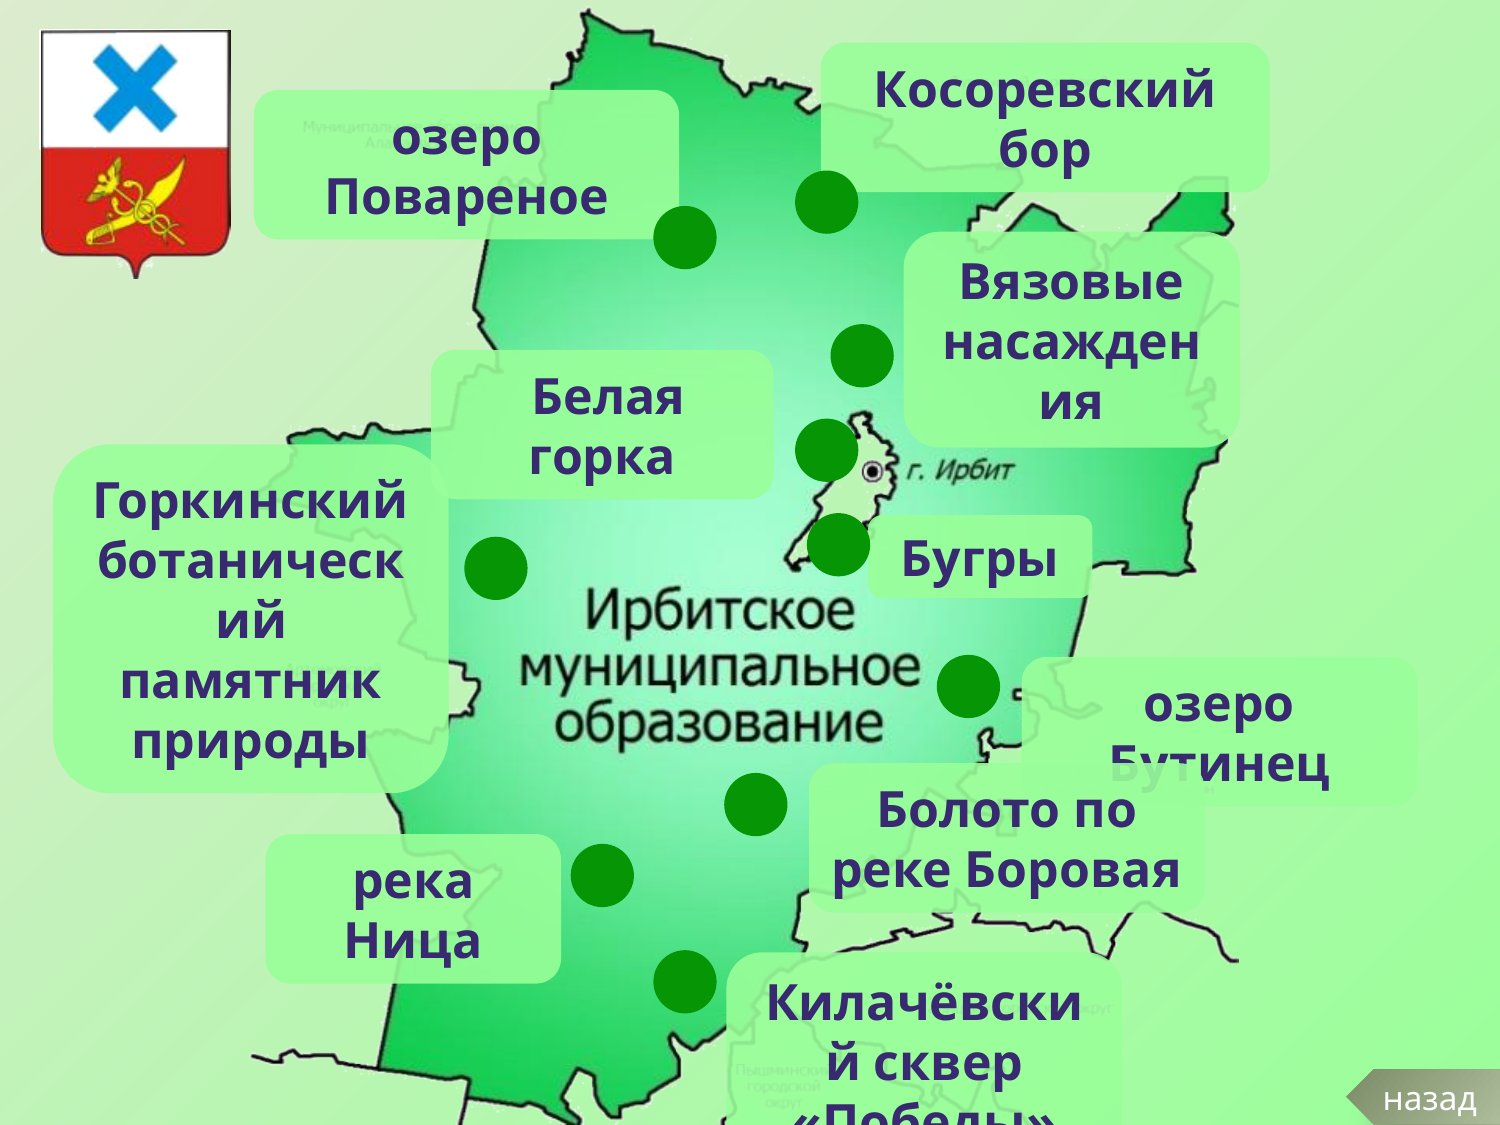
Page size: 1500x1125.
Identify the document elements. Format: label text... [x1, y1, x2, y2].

text_box назад [1346, 1069, 1500, 1125]
picture [241, 0, 1240, 1125]
text_box Горкинский ботанический памятник природы [53, 444, 241, 794]
text_box озеро Бутинец [1283, 656, 1418, 807]
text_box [40, 30, 231, 280]
